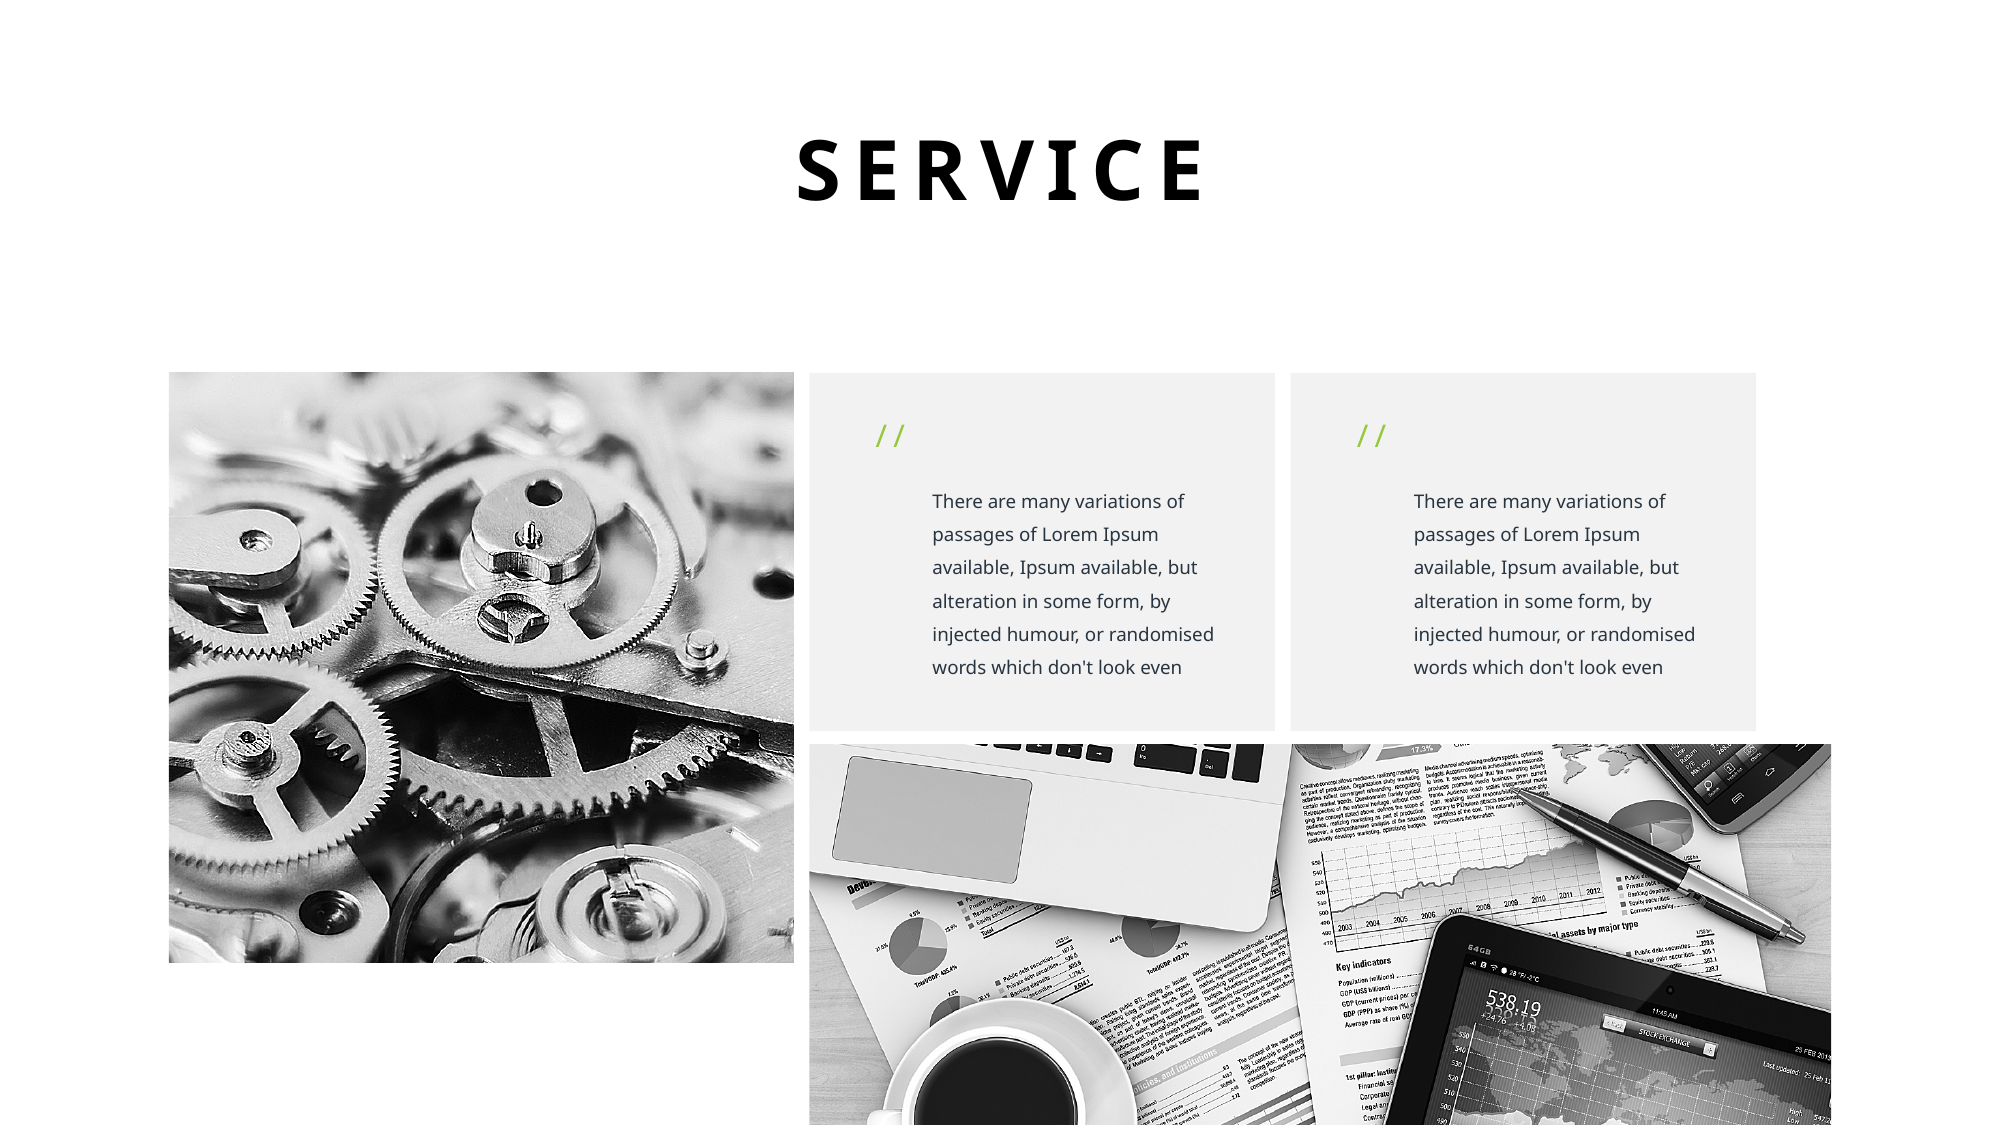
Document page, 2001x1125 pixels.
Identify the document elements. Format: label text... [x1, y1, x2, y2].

text_box [1290, 372, 1757, 732]
text_box SERVICE [739, 109, 1261, 225]
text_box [1324, 408, 1722, 696]
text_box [843, 408, 1241, 696]
text_box [808, 372, 1276, 732]
picture [809, 744, 1832, 1125]
picture [168, 372, 794, 963]
